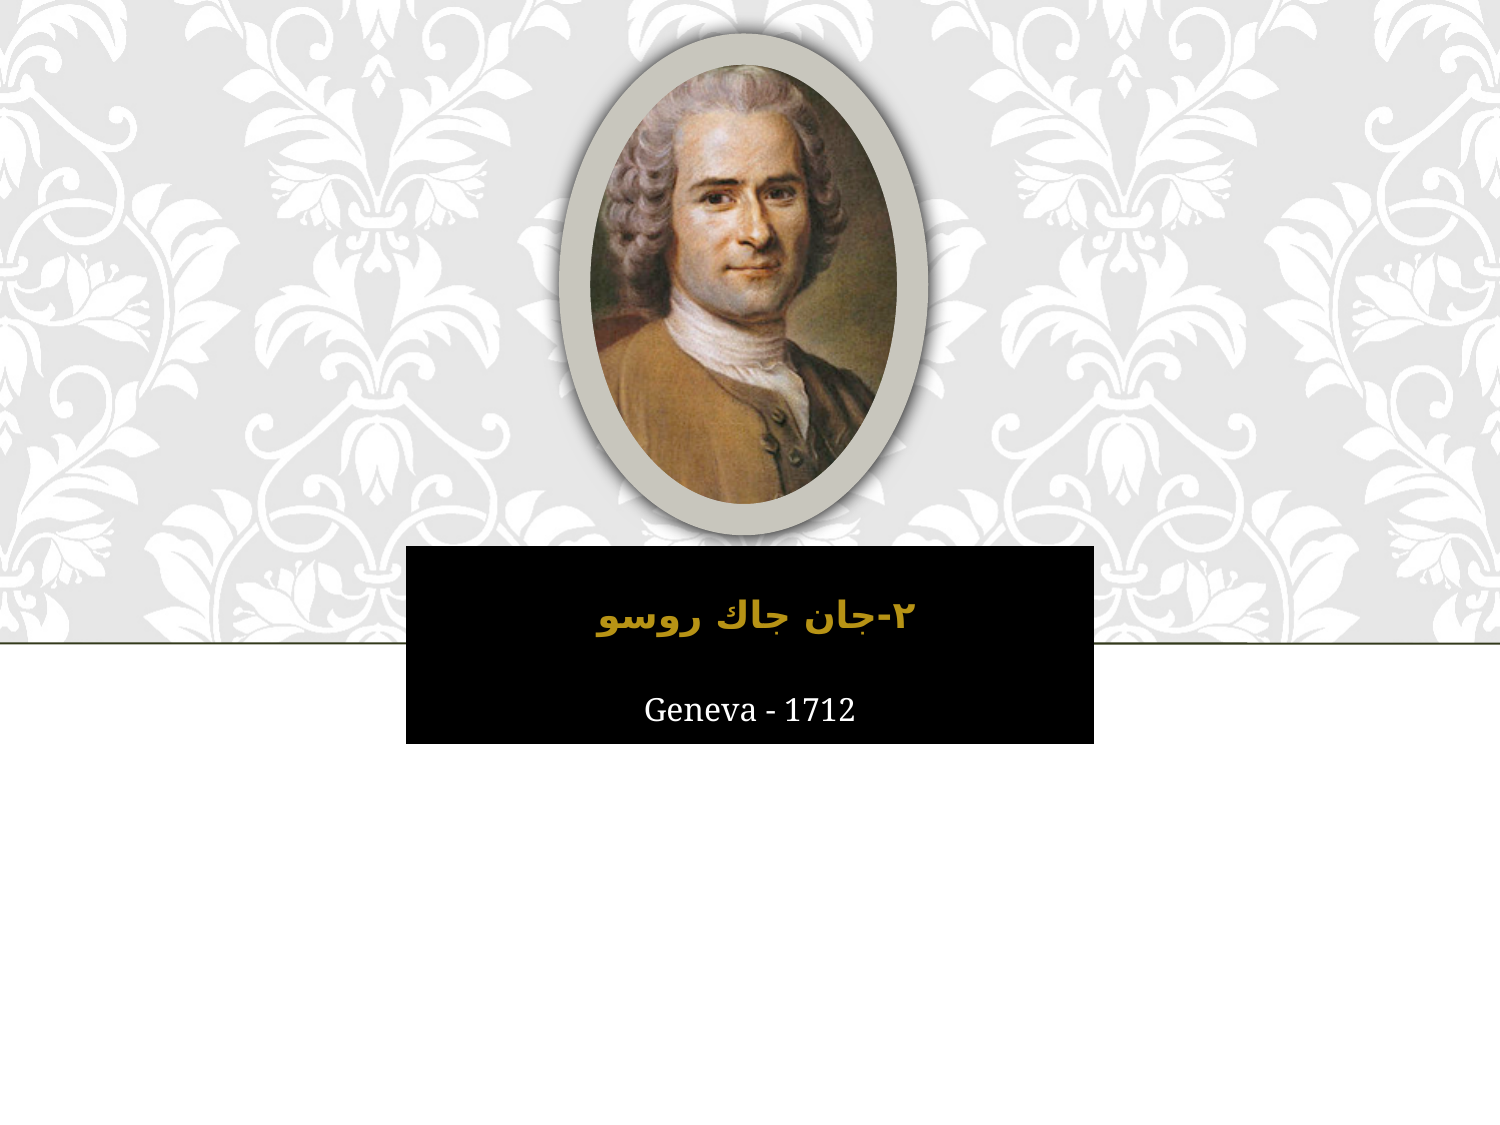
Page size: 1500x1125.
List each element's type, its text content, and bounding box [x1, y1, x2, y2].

subtitle Geneva - 1712 [413, 670, 1087, 736]
title ٢-جان جاك روسو [407, 544, 1093, 676]
picture [574, 48, 913, 520]
